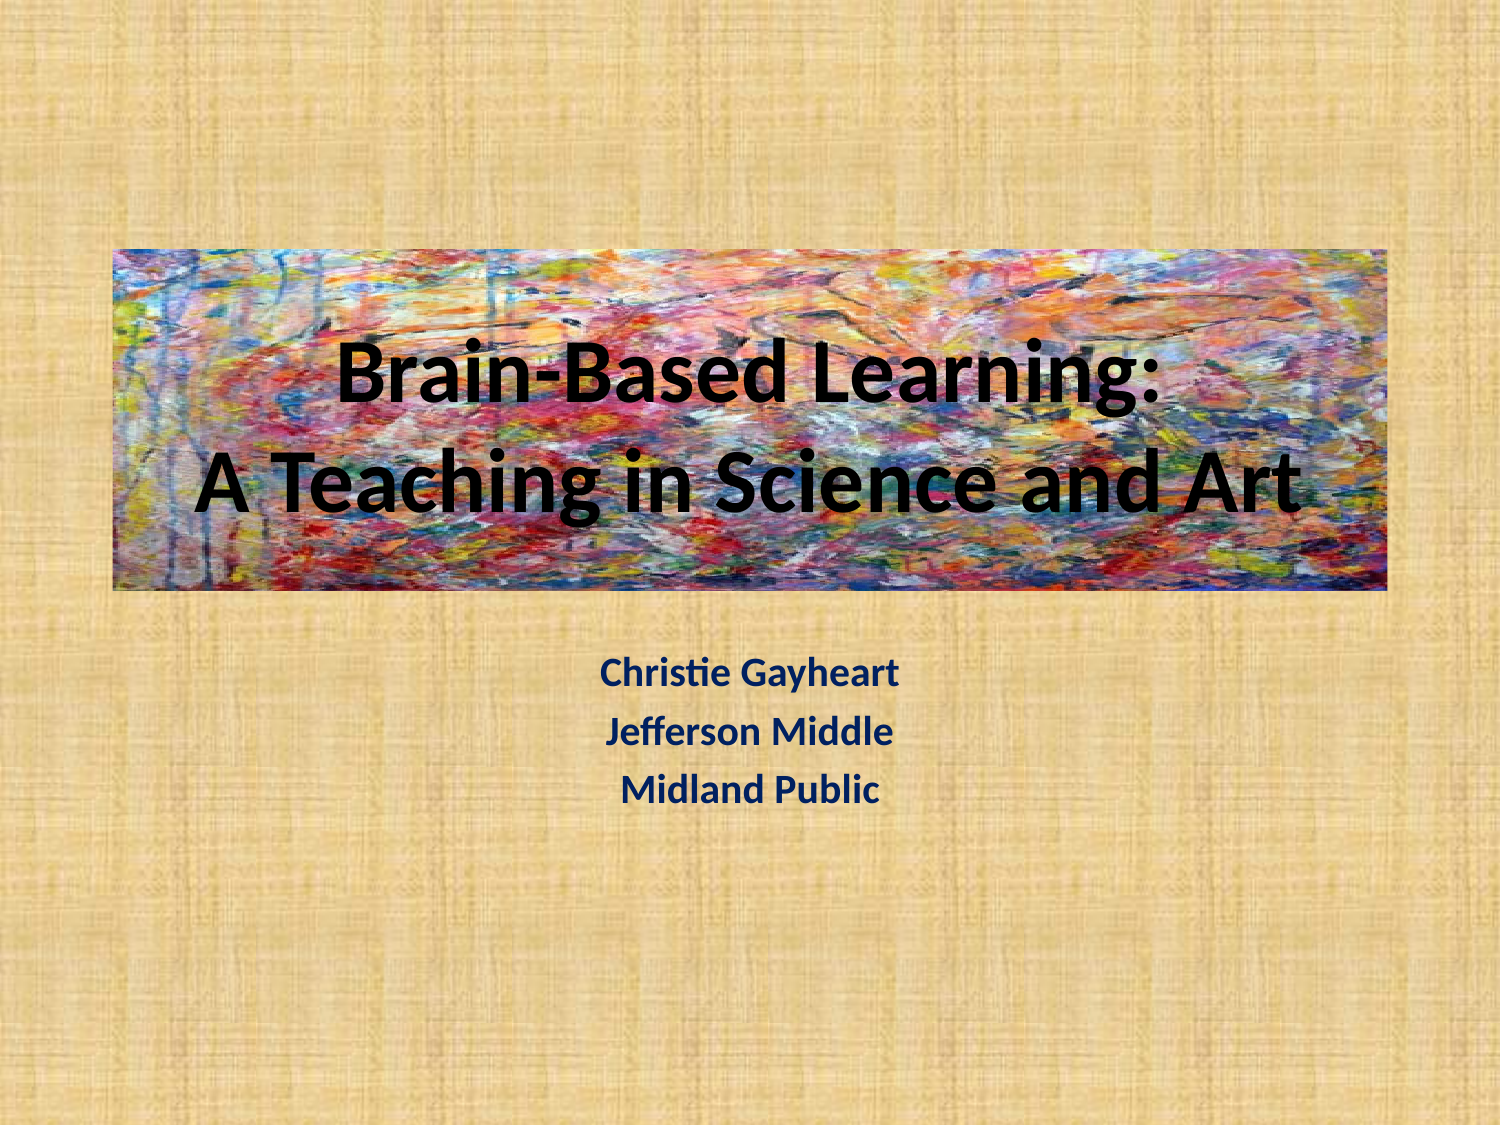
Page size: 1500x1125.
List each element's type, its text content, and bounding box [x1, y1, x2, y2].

title Brain-Based Learning: A Teaching in Science and Art [112, 249, 1388, 591]
subtitle Christie Gayheart Jefferson Middle Midland Public [225, 637, 1275, 838]
picture [0, 0, 1500, 1125]
